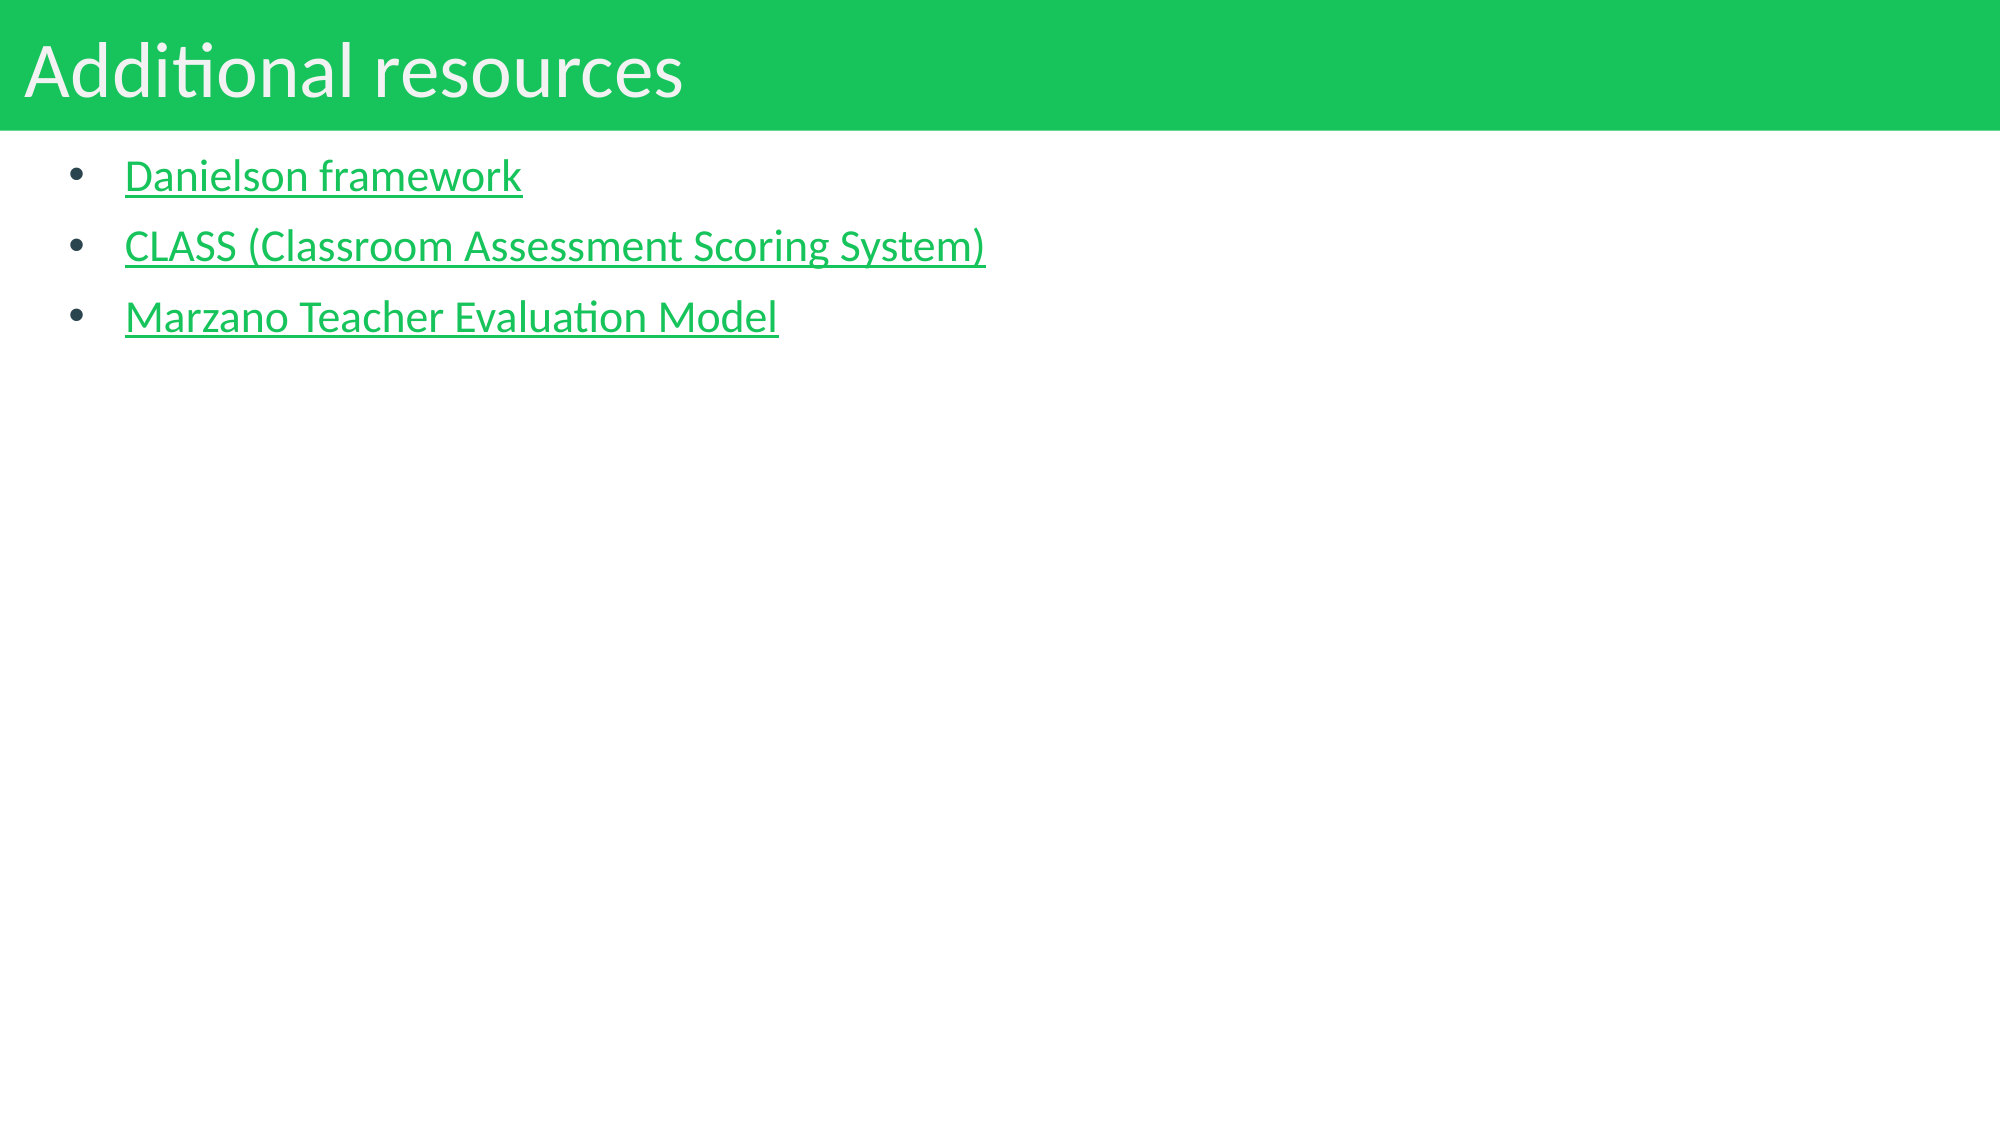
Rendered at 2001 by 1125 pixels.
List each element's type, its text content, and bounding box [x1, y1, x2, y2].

title Additional resources [16, 13, 1976, 131]
list Danielson framework CLASS (Classroom Assessment Scoring System) Marzano Teacher Evaluation Model [16, 144, 1976, 1108]
